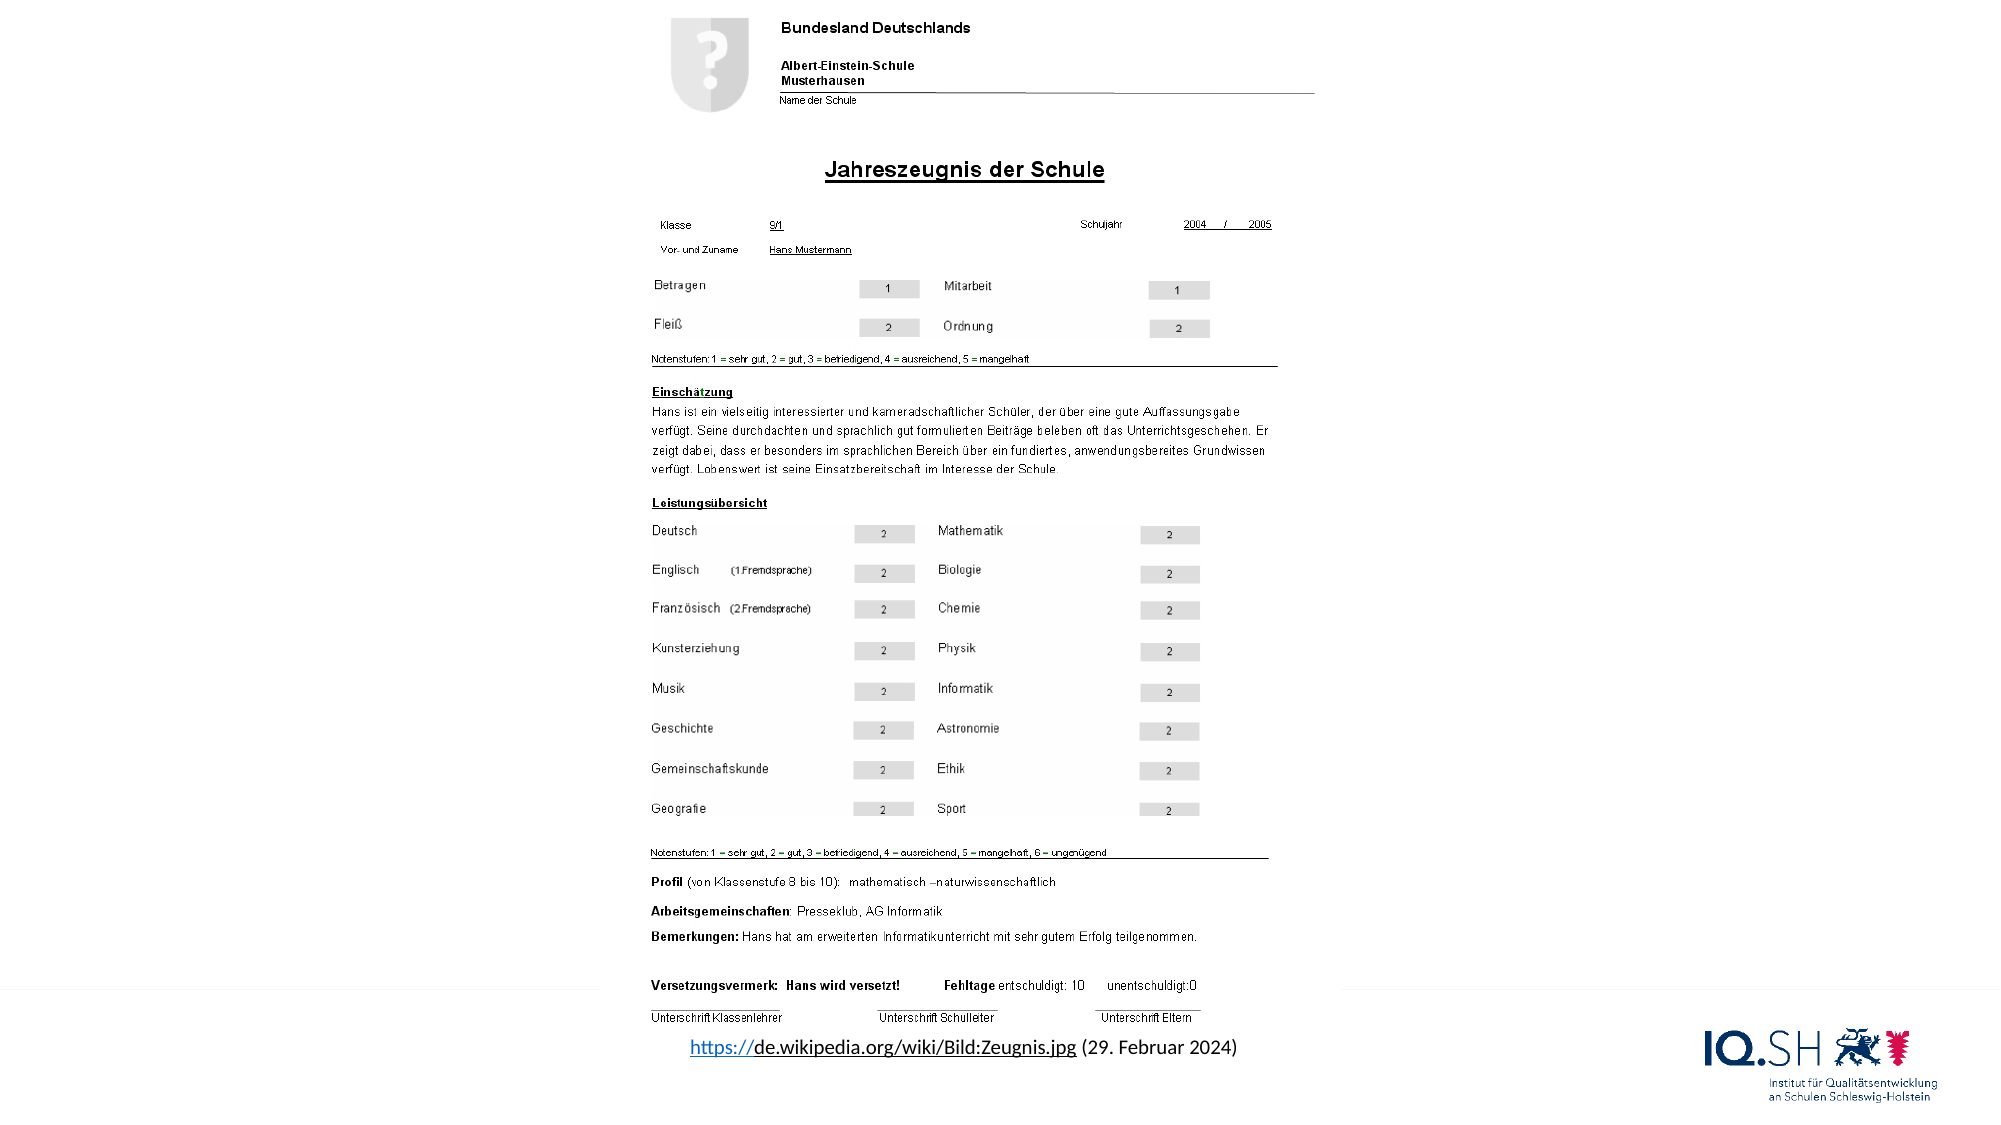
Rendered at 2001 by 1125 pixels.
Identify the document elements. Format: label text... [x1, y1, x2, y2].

picture [601, 0, 1341, 1026]
picture [1705, 1028, 1937, 1103]
text_box https://de.wikipedia.org/wiki/Bild:Zeugnis.jpg (29. Februar 2024) [675, 1026, 1268, 1066]
